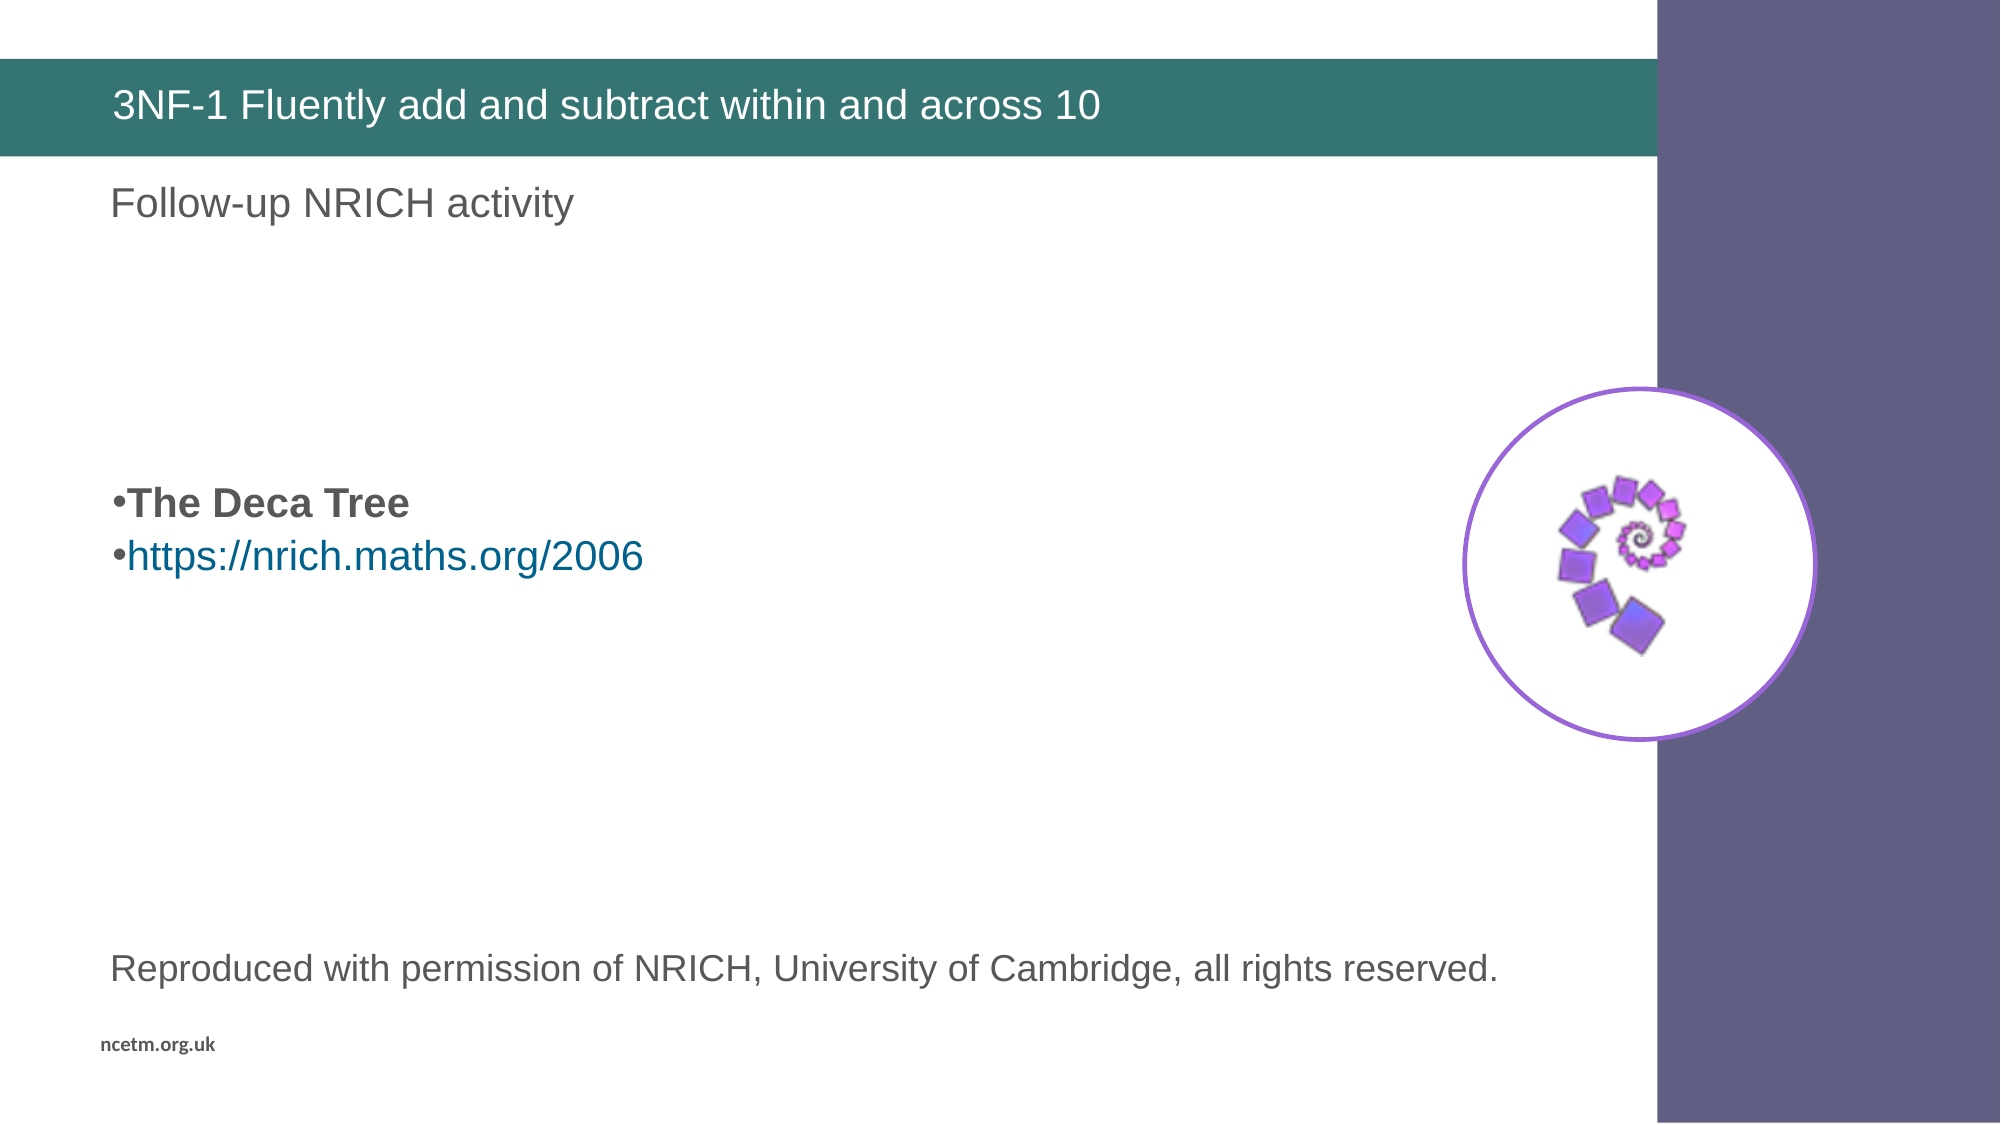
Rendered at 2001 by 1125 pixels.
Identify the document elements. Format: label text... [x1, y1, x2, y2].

title 3NF-1 Fluently add and subtract within and across 10 [97, 76, 1945, 147]
list The Deca Tree https://nrich.maths.org/2006 [97, 255, 1394, 772]
picture [1556, 468, 1720, 657]
